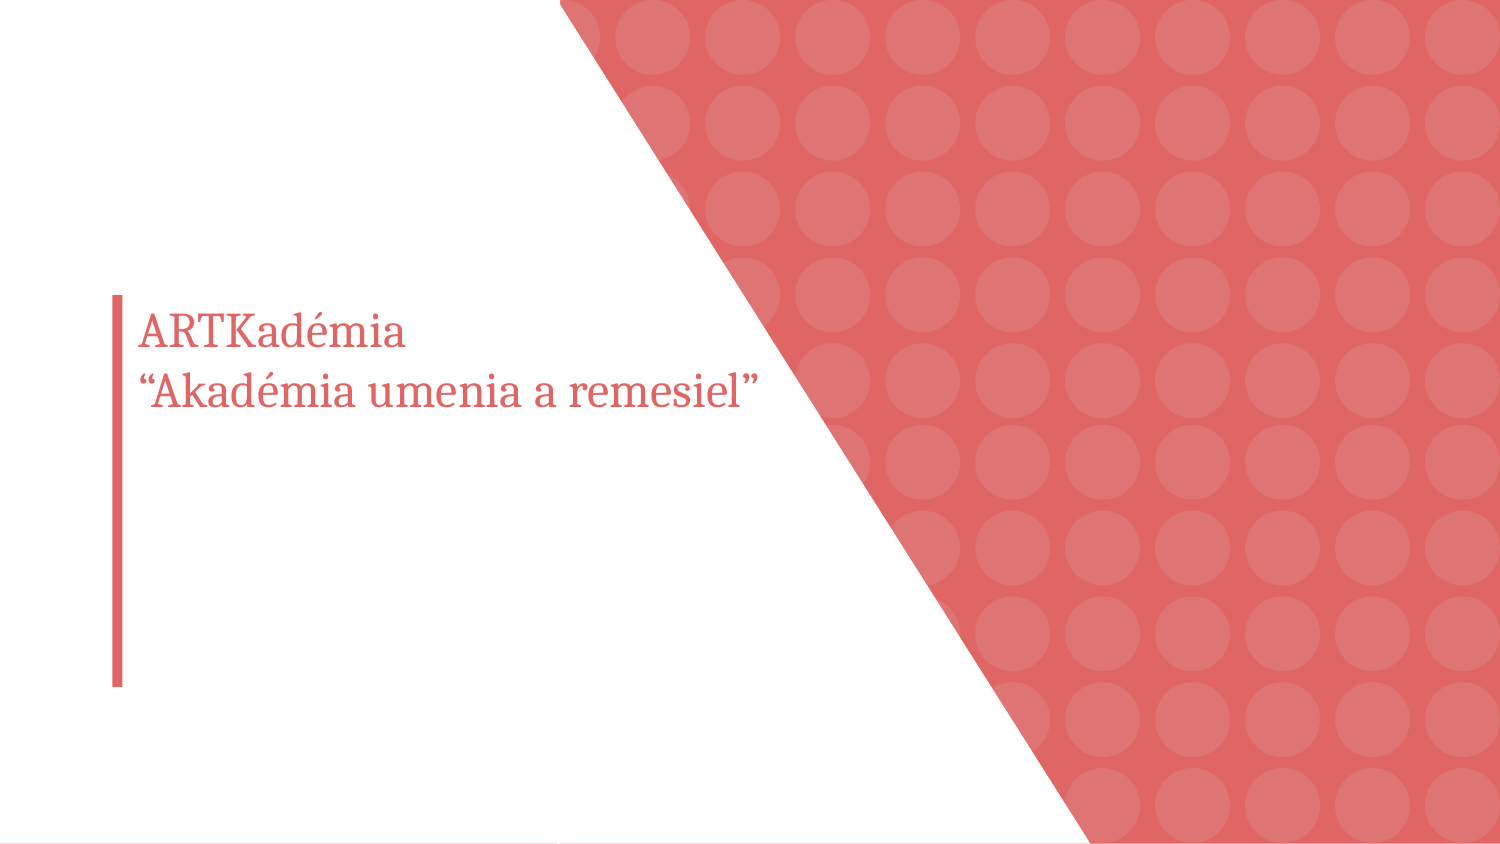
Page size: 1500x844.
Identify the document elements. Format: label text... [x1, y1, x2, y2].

title ARTKadémia “Akadémia umenia a remesiel” [124, 294, 813, 433]
subtitle [151, 449, 968, 701]
